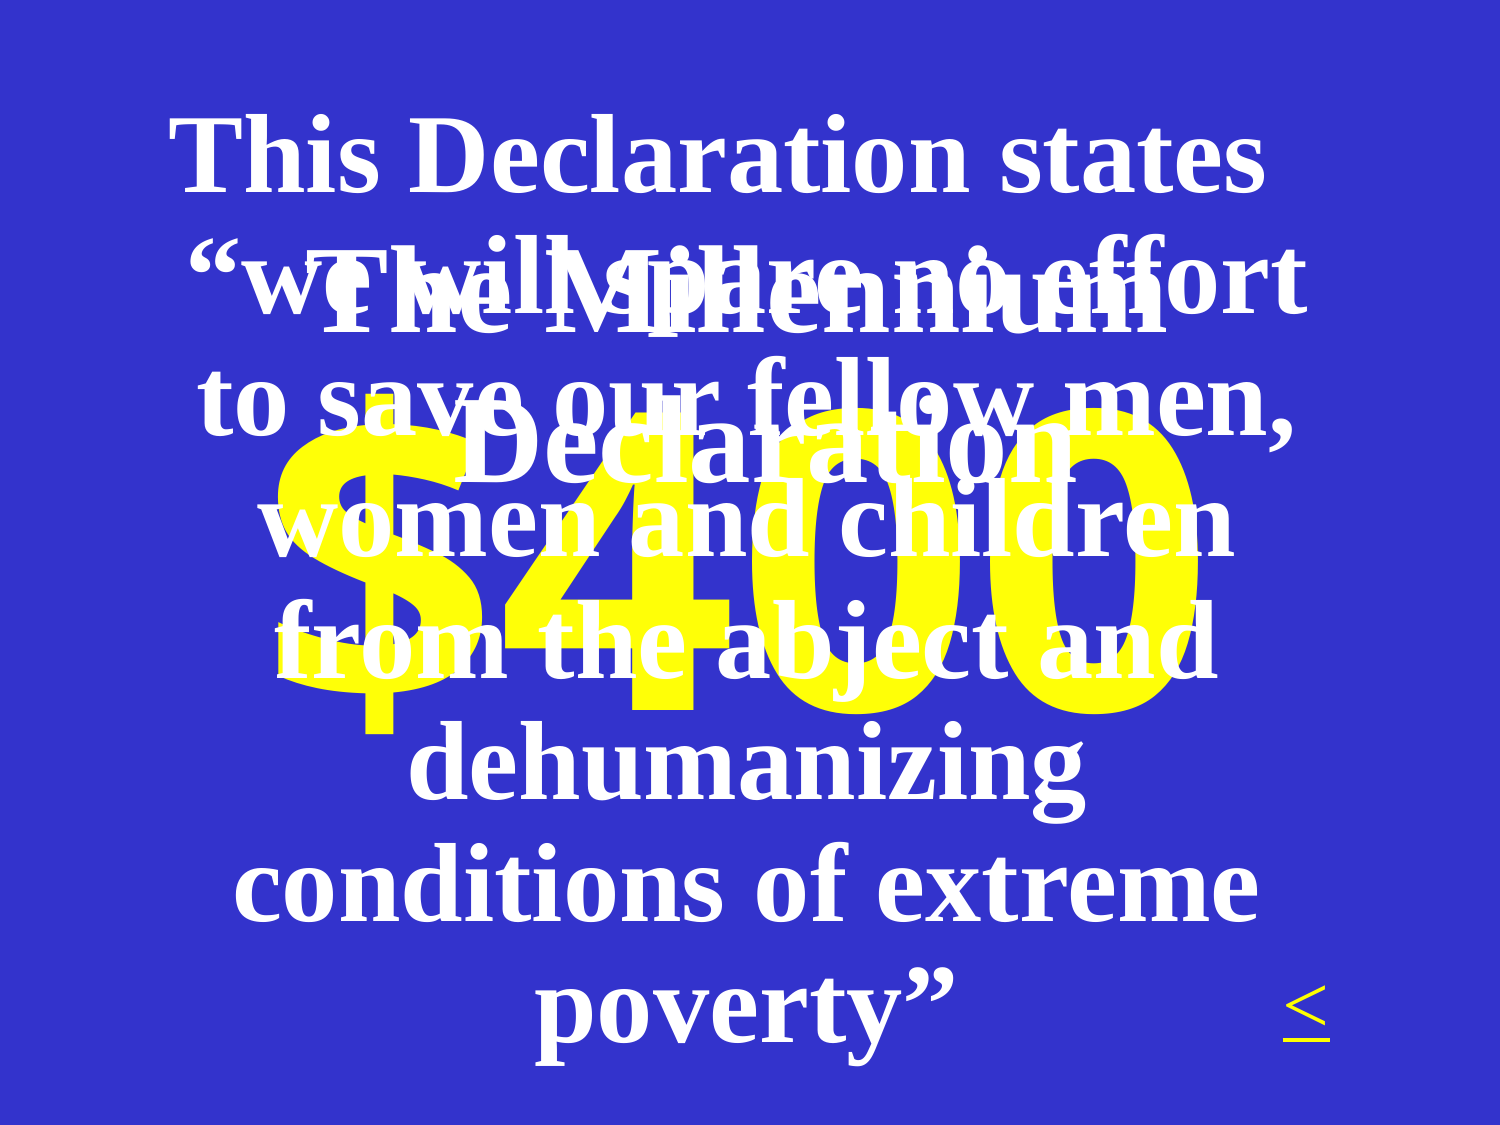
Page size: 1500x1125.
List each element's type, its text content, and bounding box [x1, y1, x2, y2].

list The Millennium Declaration [99, 199, 1376, 938]
list This Declaration states “we will spare no effort to save our fellow men, women and children from the abject and dehumanizing conditions of extreme poverty” [87, 87, 1351, 938]
text_box < [1187, 942, 1425, 1058]
